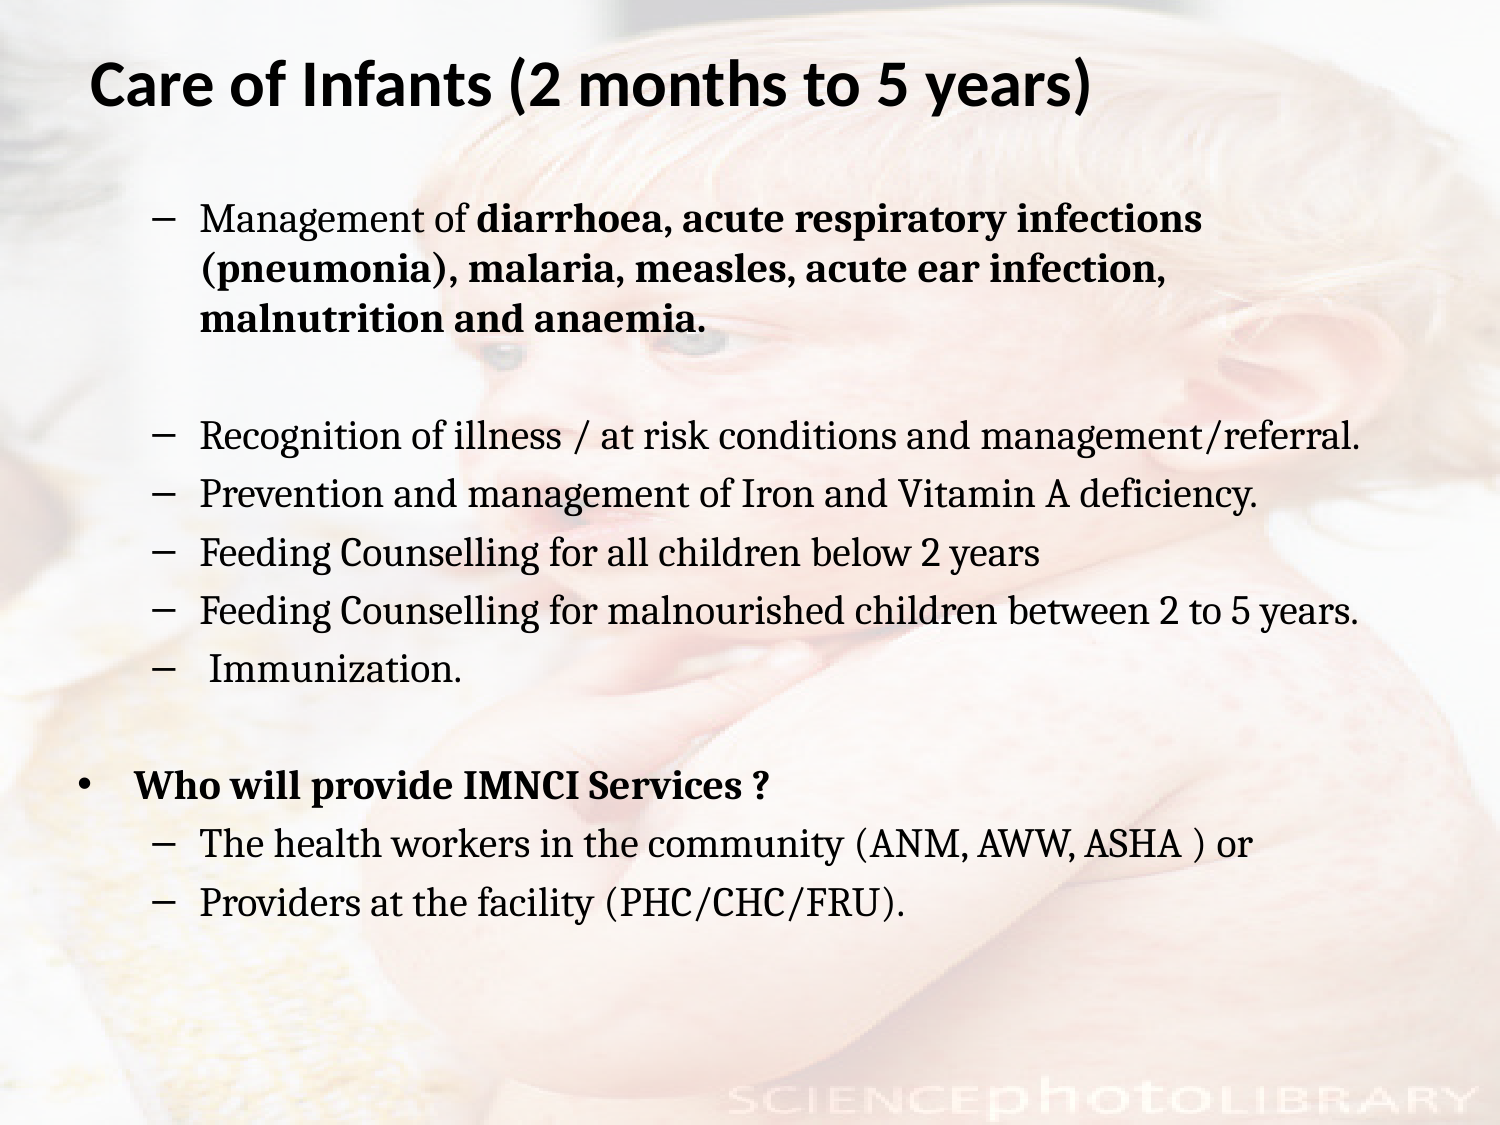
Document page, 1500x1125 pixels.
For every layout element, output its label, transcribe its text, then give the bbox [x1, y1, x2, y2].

list Management of diarrhoea, acute respiratory infections (pneumonia), malaria, measles, acute ear infection, malnutrition and anaemia. Recognition of illness / at risk conditions and management/referral. Prevention and management of Iron and Vitamin A deficiency. Feeding Counselling for all children below 2 years Feeding Counselling for malnourished children between 2 to 5 years. Immunization. Who will provide IMNCI Services ? The health workers in the community (ANM, AWW, ASHA ) or Providers at the facility (PHC/CHC/FRU). [62, 125, 1413, 1125]
title Care of Infants (2 months to 5 years) [75, 75, 1425, 175]
